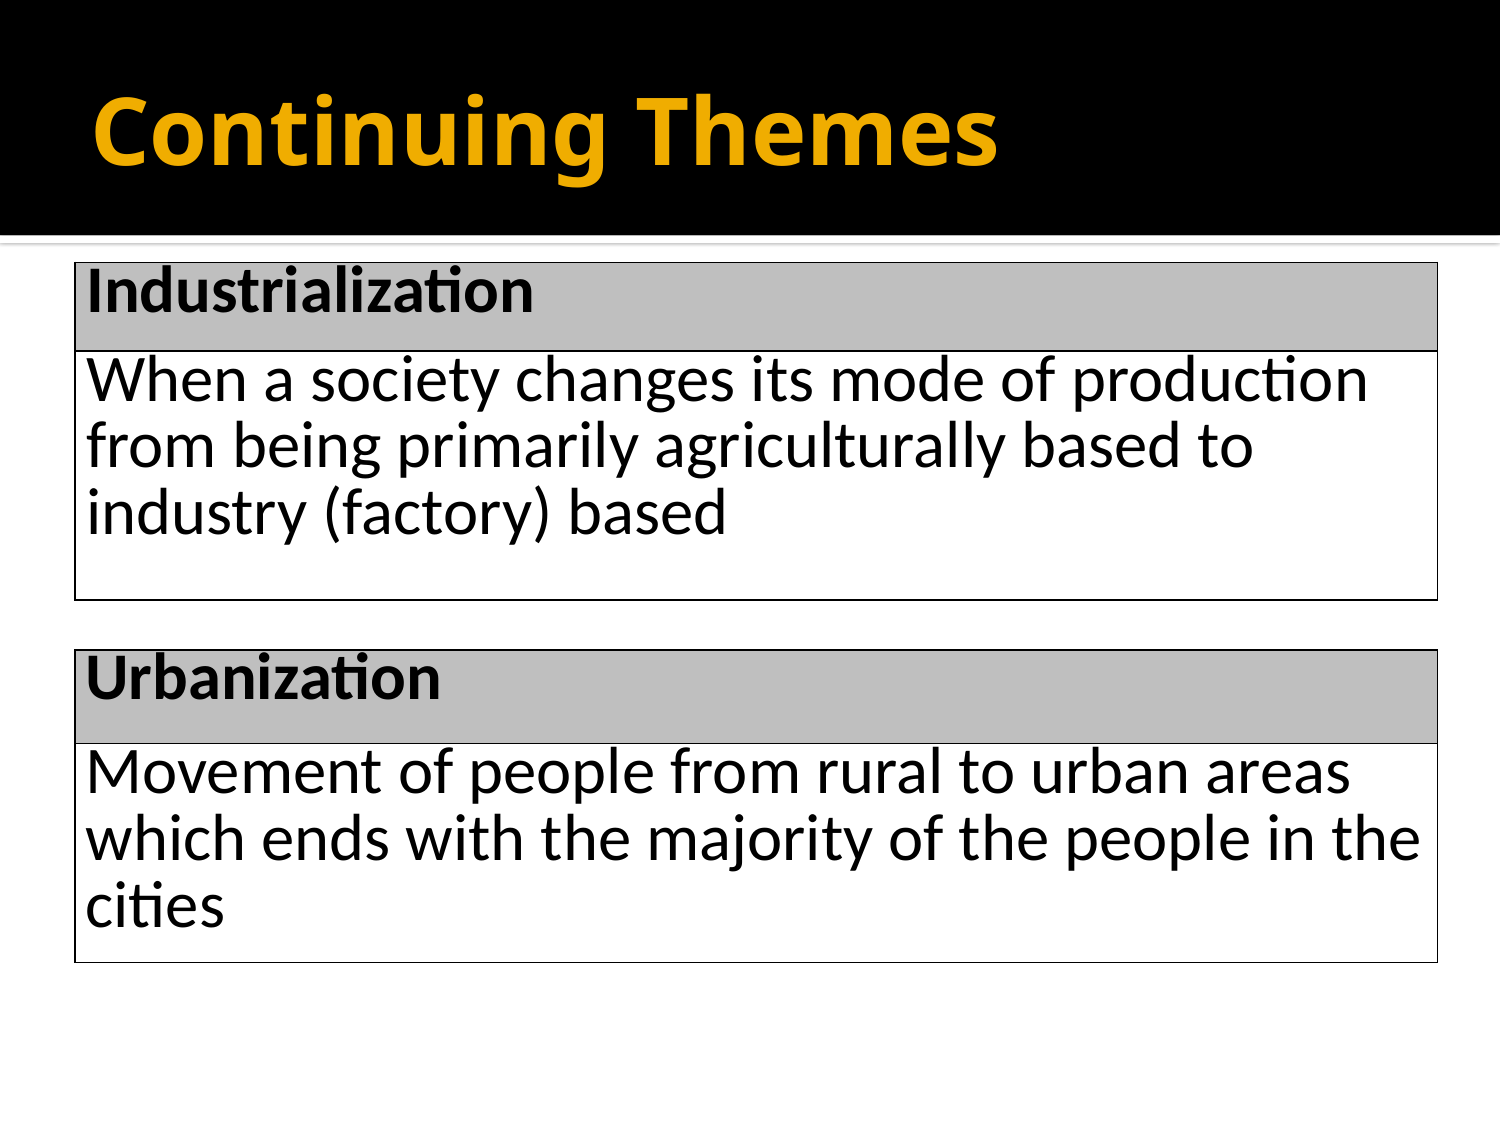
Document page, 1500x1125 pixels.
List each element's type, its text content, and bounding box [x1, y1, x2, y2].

title Continuing Themes [75, 25, 1425, 231]
table_header Industrialization [76, 263, 1437, 350]
table_header Urbanization [76, 651, 1437, 743]
table_cell When a society changes its mode of production from being primarily agriculturally based to industry (factory) based [76, 352, 1437, 599]
table_cell Movement of people from rural to urban areas which ends with the majority of the people in the cities [76, 744, 1437, 962]
